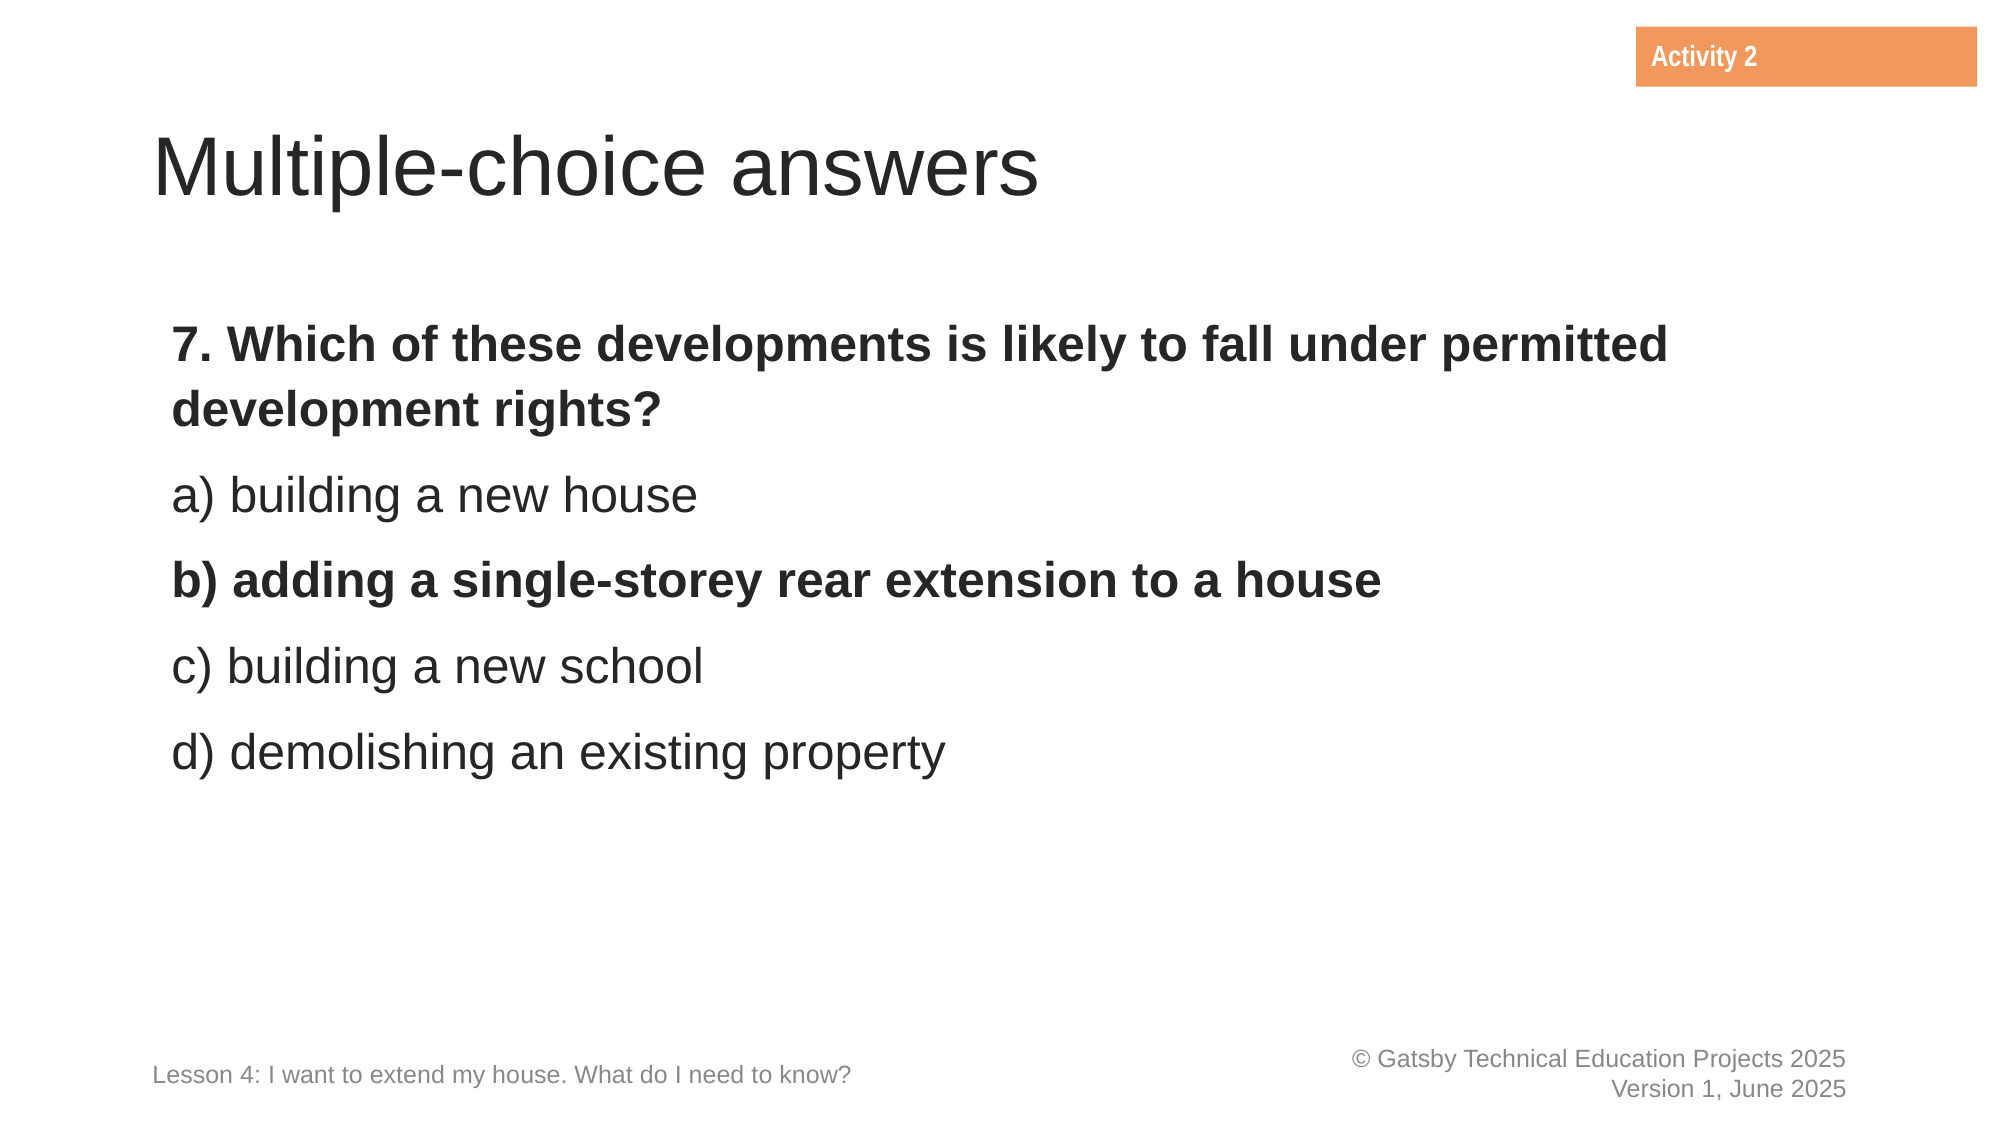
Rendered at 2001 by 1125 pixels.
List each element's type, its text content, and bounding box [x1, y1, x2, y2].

title Multiple-choice answers [137, 59, 1863, 278]
list 7. Which of these developments is likely to fall under permitted development rights? a) building a new house b) adding a single-storey rear extension to a house c) building a new school d) demolishing an existing property [137, 299, 1772, 1014]
list Lesson 4: I want to extend my house. What do I need to know? [137, 1042, 962, 1103]
list Activity 2 [1636, 26, 1978, 87]
